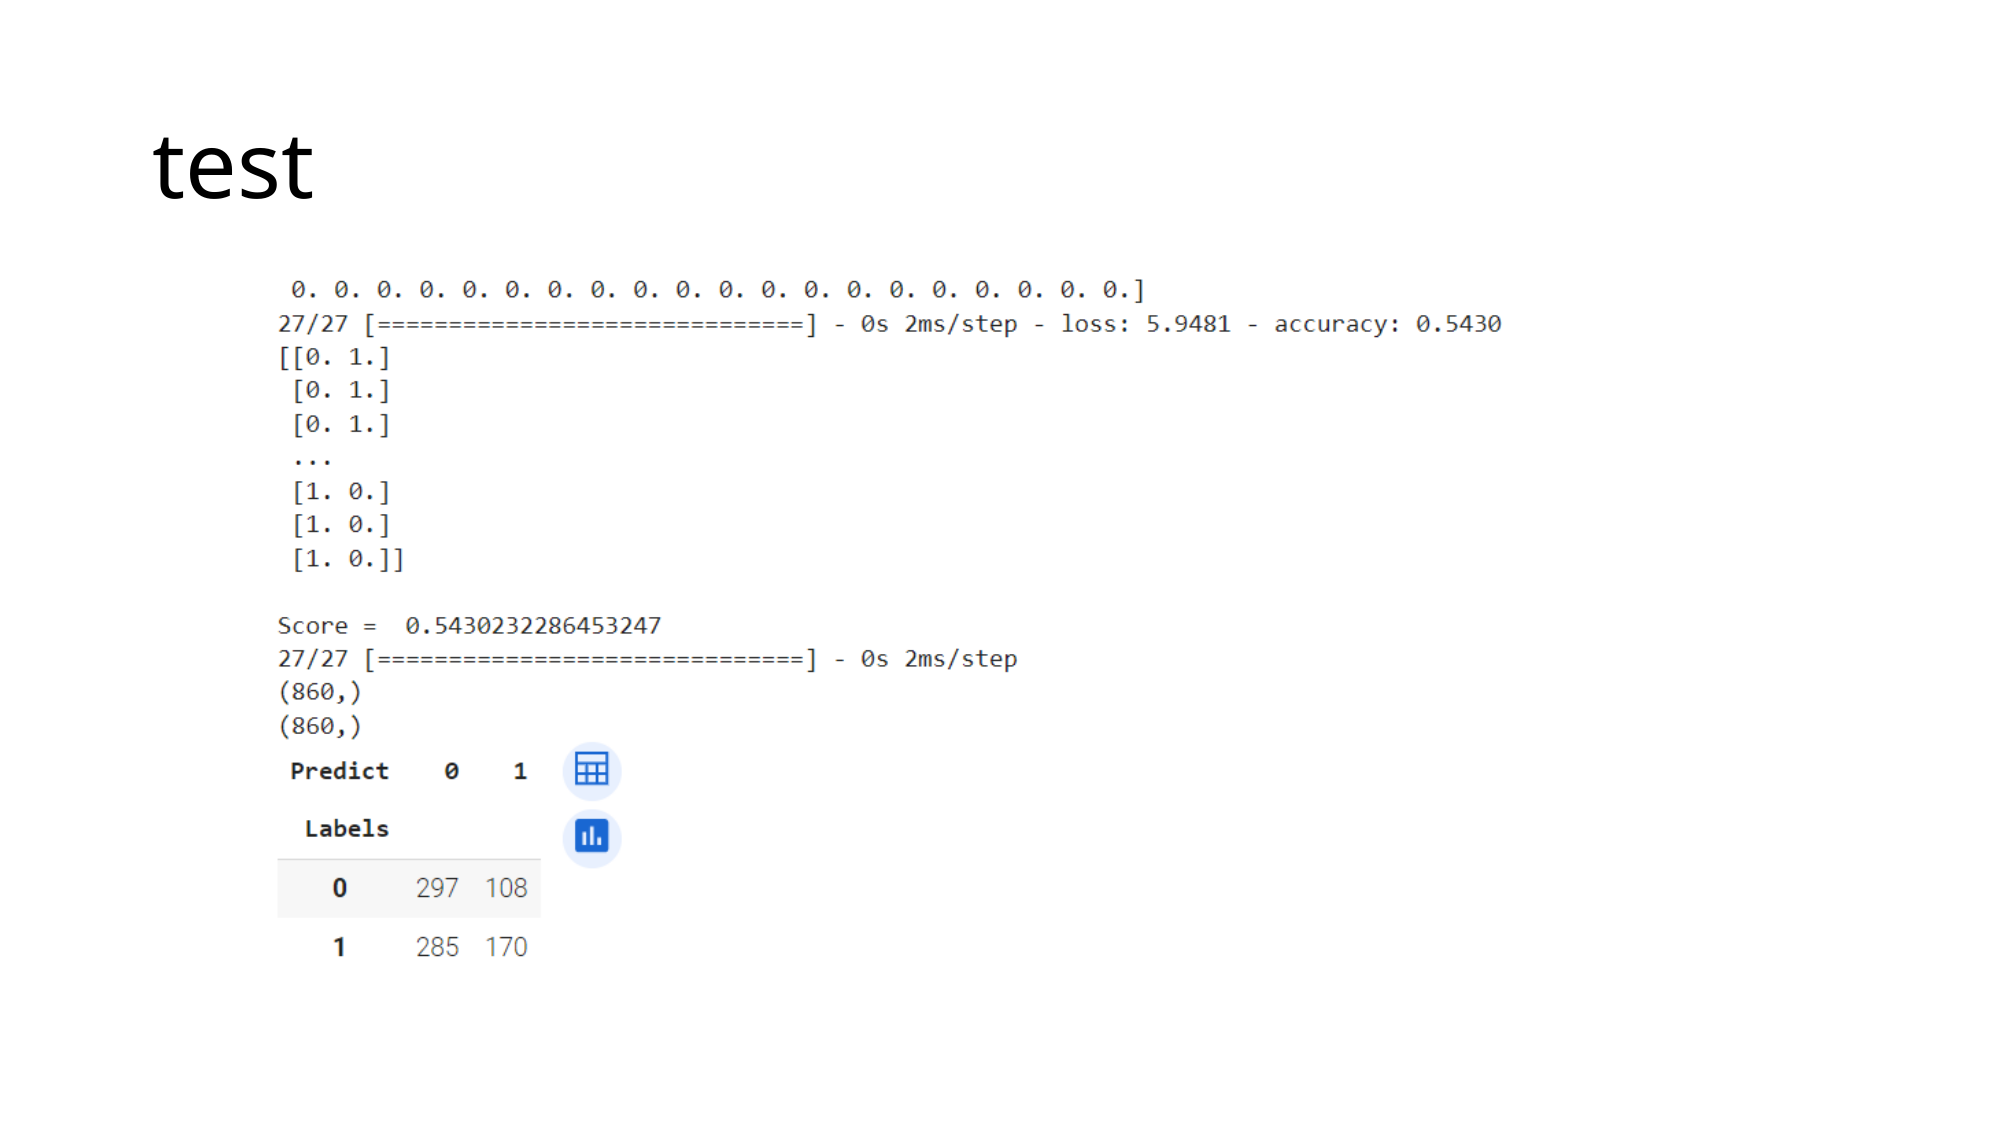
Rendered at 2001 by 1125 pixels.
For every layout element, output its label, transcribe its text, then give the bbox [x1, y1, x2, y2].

title test [137, 59, 1863, 278]
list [212, 277, 1598, 992]
